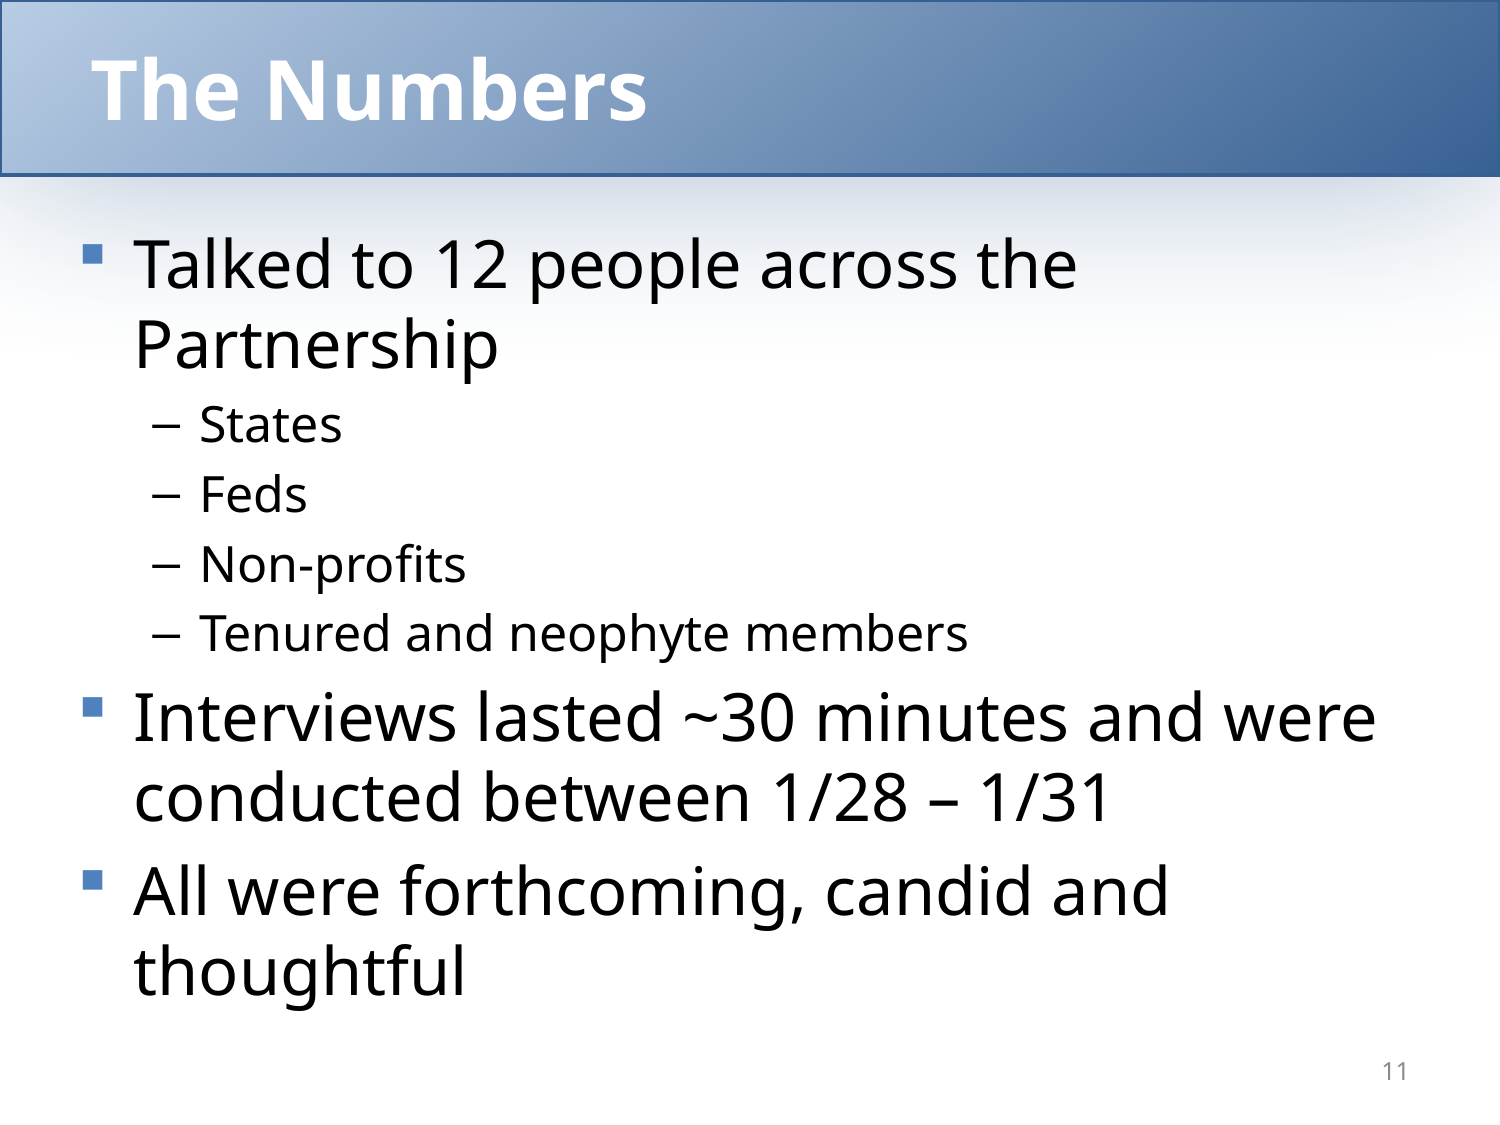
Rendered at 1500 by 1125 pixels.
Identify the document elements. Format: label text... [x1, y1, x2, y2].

list Talked to 12 people across the Partnership States Feds Non-profits Tenured and neophyte members Interviews lasted ~30 minutes and were conducted between 1/28 – 1/31 All were forthcoming, candid and thoughtful [62, 214, 1450, 1005]
title The Numbers [75, 0, 1350, 175]
slide_number 11 [1074, 1042, 1425, 1103]
